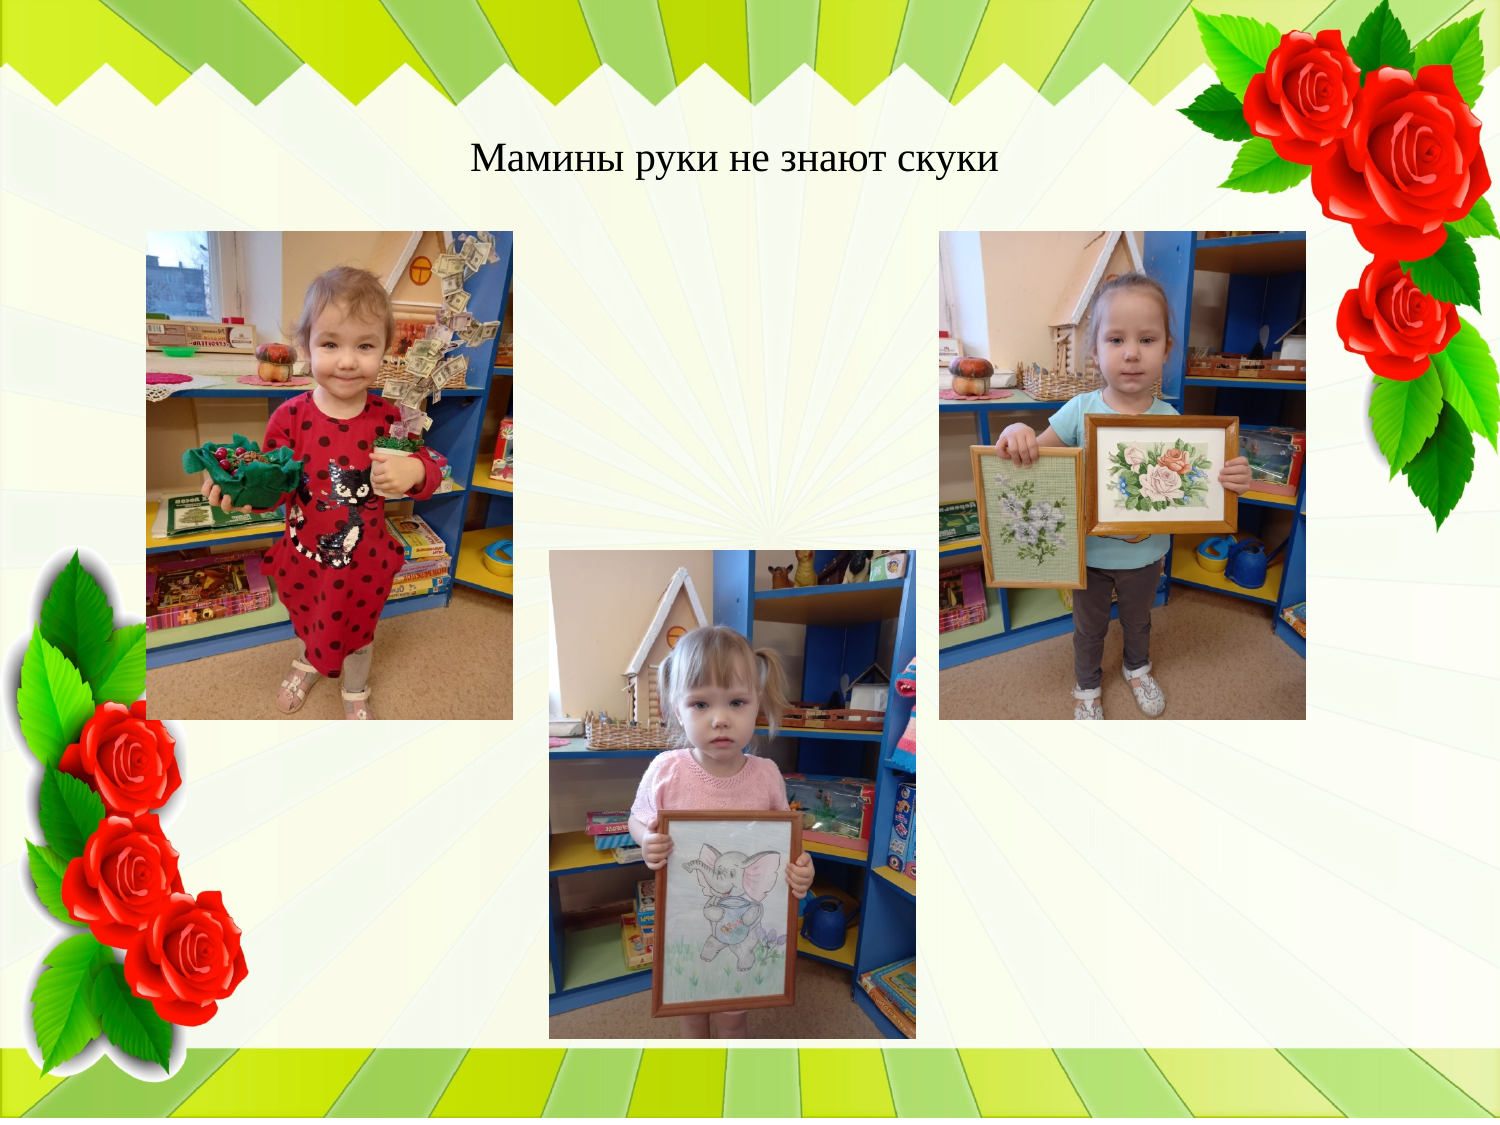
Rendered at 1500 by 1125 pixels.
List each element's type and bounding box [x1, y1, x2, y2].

list [0, 0, 1500, 1118]
picture [548, 550, 916, 1040]
picture [938, 231, 1306, 721]
picture [146, 231, 513, 721]
